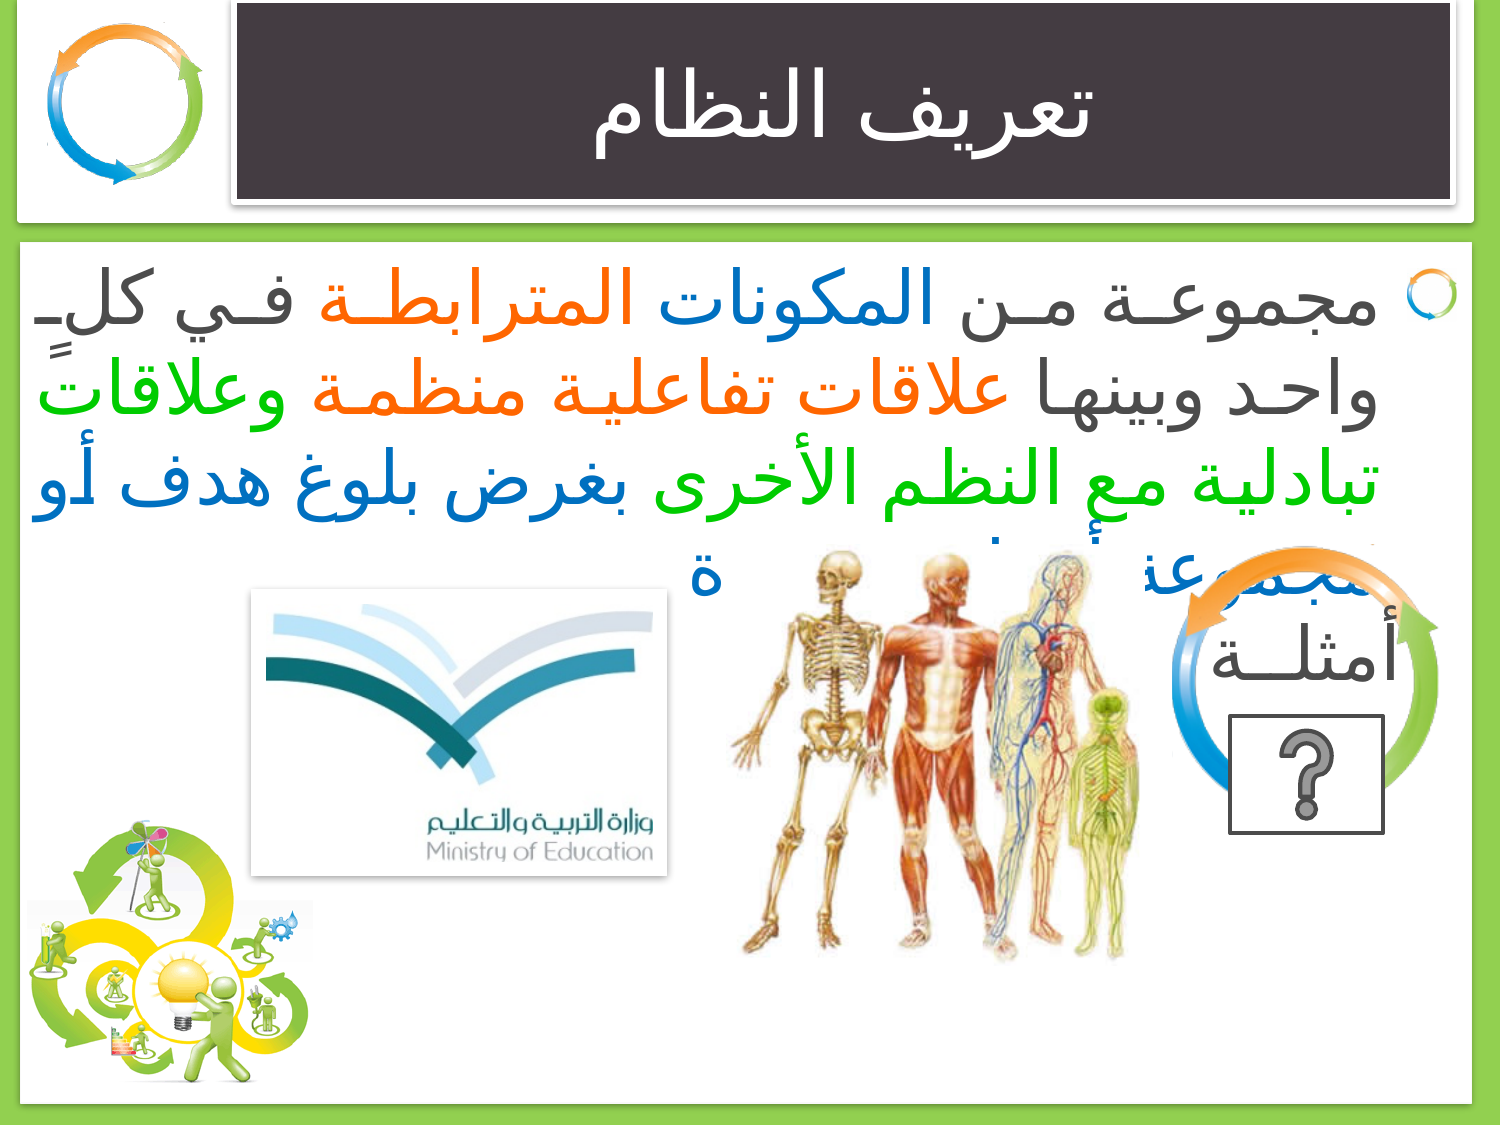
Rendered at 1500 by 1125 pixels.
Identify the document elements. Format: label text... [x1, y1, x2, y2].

picture [726, 544, 1145, 966]
picture [1407, 268, 1457, 322]
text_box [1171, 544, 1442, 834]
text_box مجموعة من المكونات المترابطة في كلٍ واحد وبينها علاقات تفاعلية منظمة وعلاقات تبادلية مع النظم الأخرى بغرض بلوغ هدف أو مجموعة أهداف محددة [20, 242, 1472, 1104]
picture [27, 603, 654, 1101]
text_box [17, 0, 1474, 223]
text_box تعريف النظام [231, 0, 1456, 205]
picture [47, 21, 204, 190]
